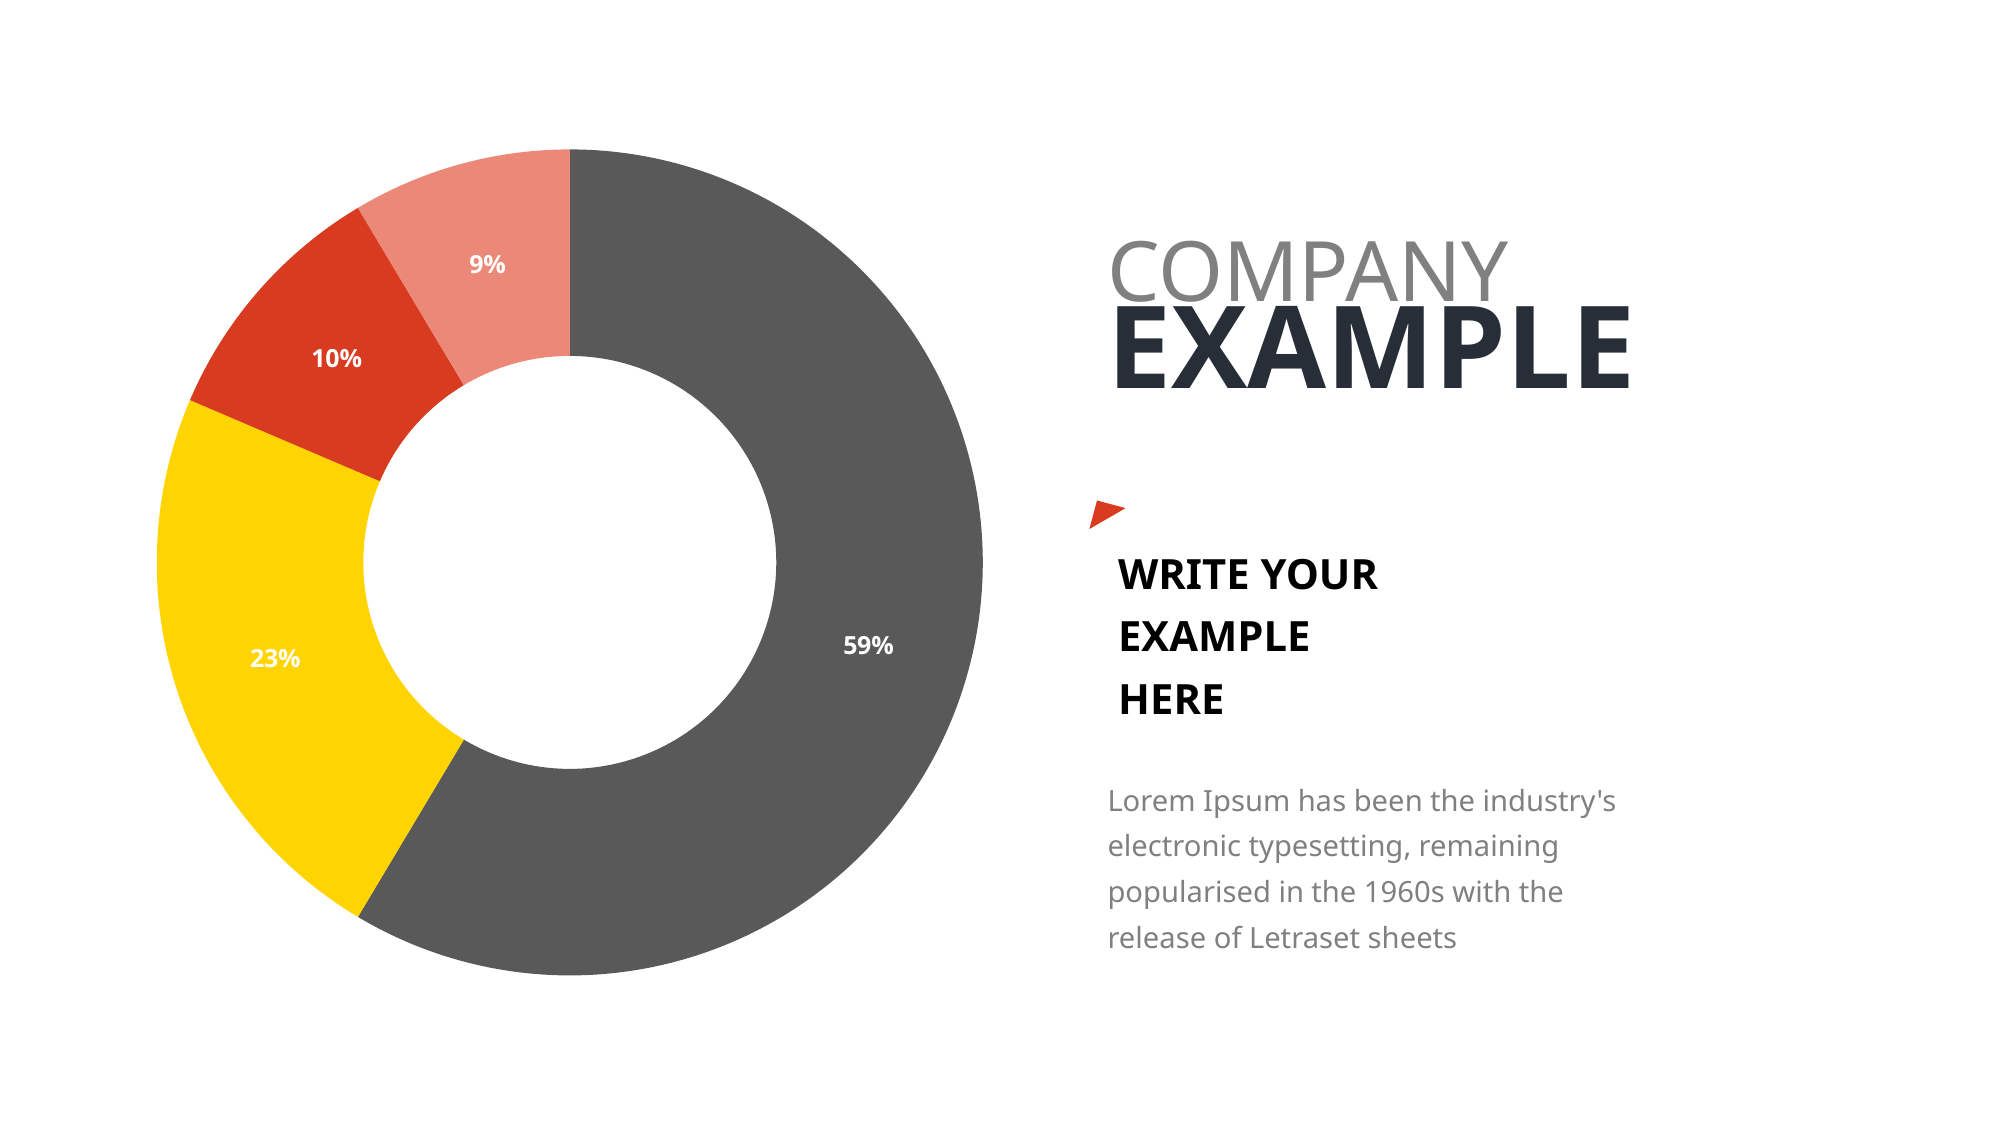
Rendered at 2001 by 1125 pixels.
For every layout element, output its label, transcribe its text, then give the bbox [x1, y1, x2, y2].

chart [139, 117, 1000, 1007]
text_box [1092, 503, 1409, 728]
text_box Lorem Ipsum has been the industry's electronic typesetting, remaining popularised in the 1960s with the release of Letraset sheets [1092, 763, 1660, 962]
text_box COMPANY EXAMPLE [1092, 164, 1762, 420]
